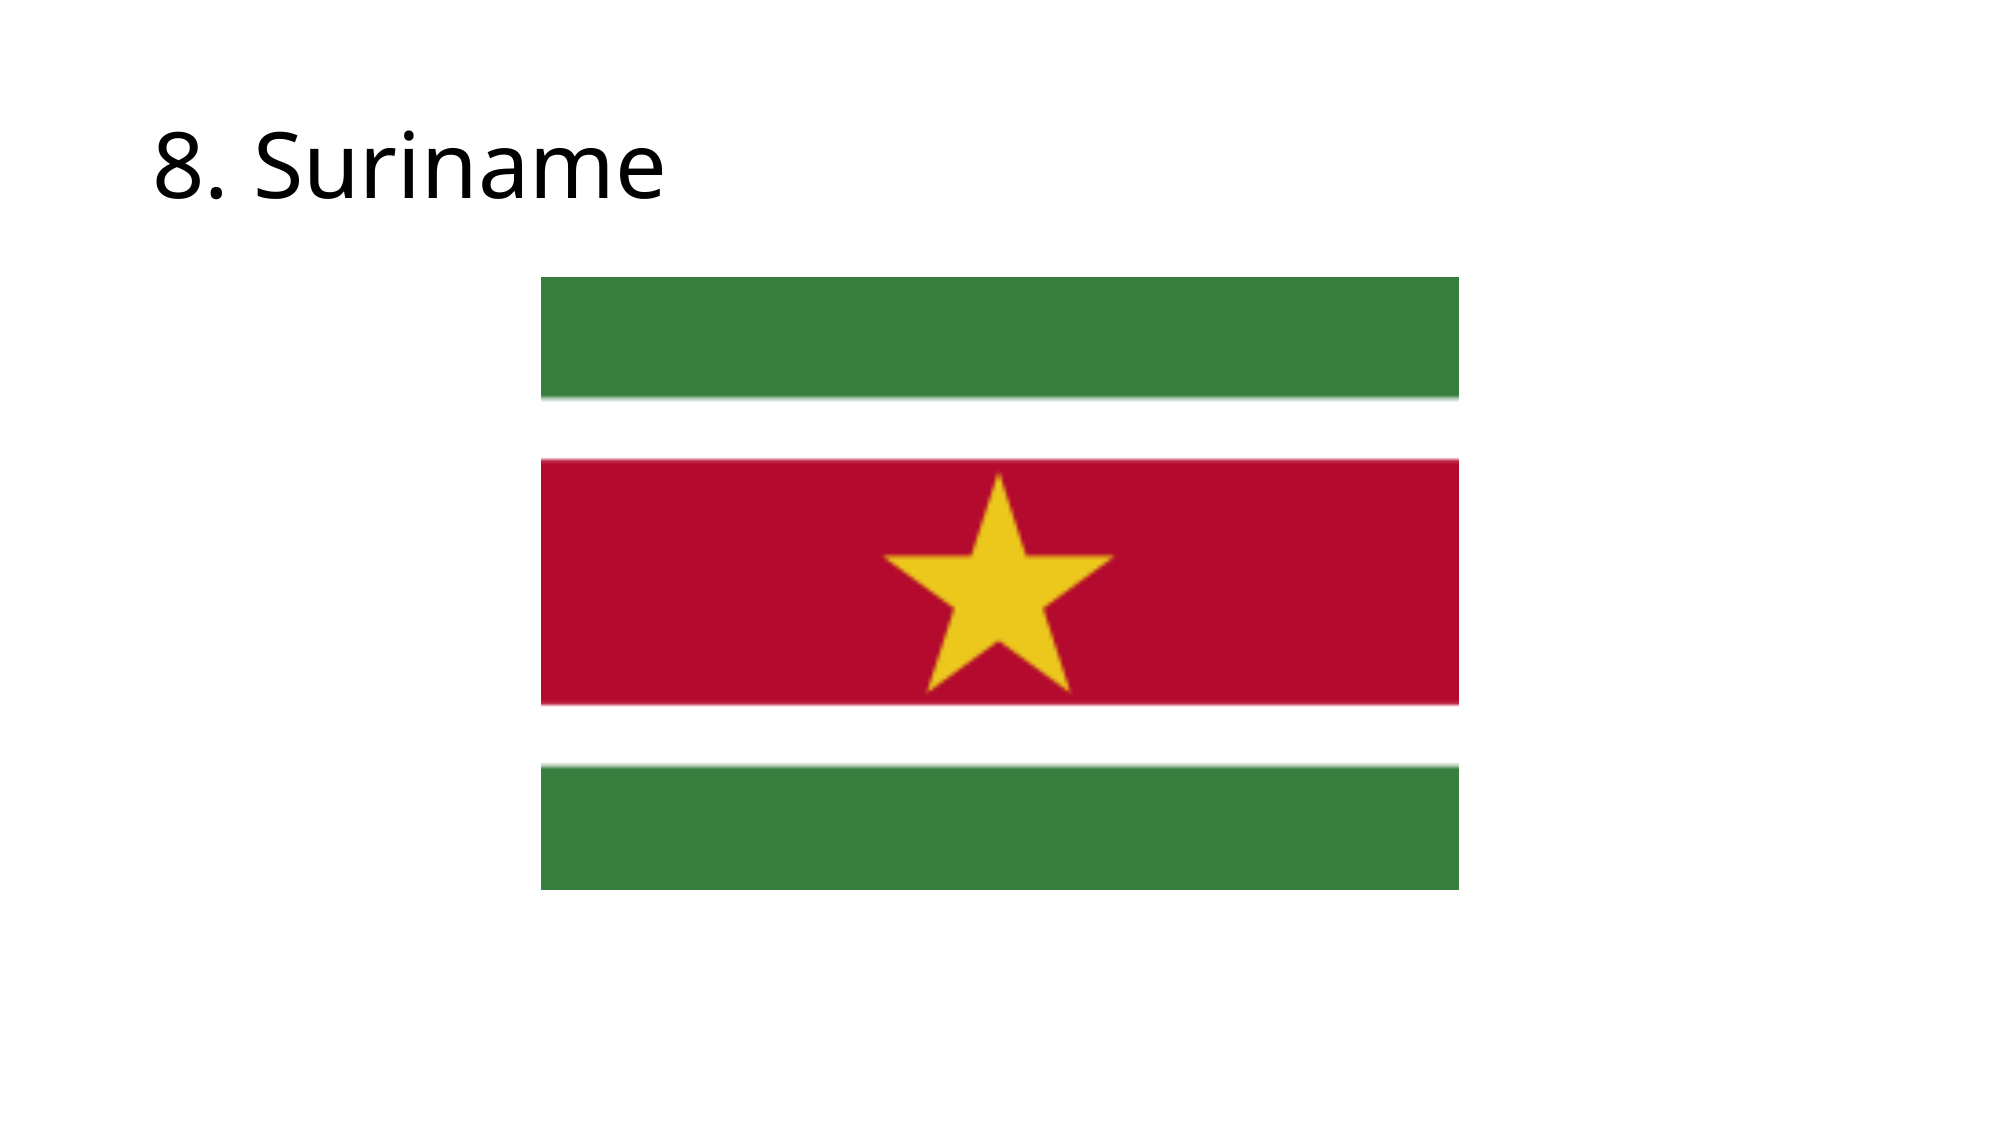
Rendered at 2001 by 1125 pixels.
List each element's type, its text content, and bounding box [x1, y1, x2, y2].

title 8. Suriname [137, 59, 1863, 278]
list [541, 277, 1459, 890]
